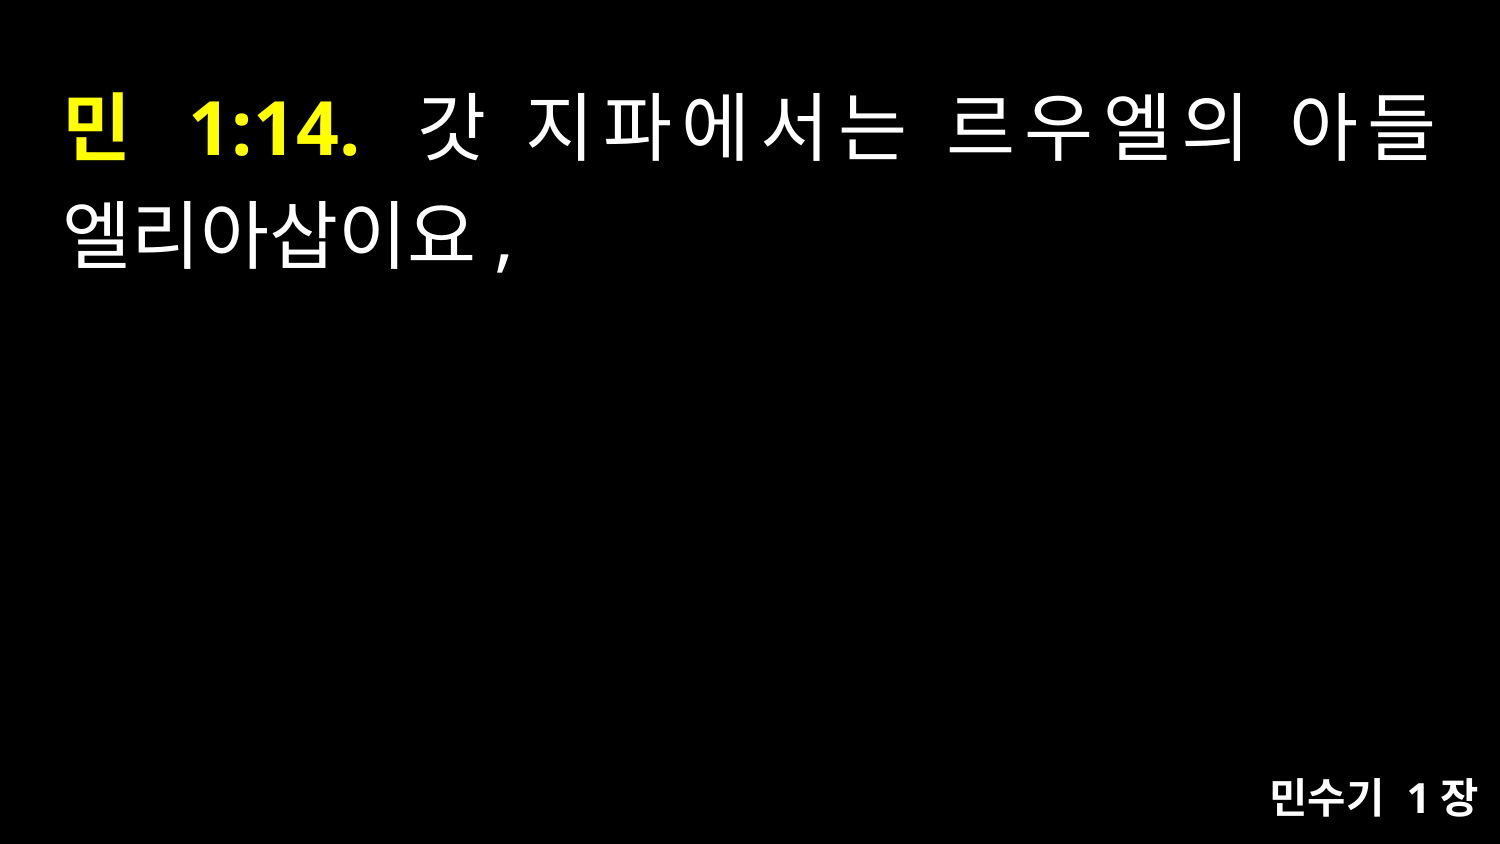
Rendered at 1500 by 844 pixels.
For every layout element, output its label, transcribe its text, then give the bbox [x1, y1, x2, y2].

title 민 1:14. 갓 지파에서는 르우엘의 아들 엘리아삽이요, [0, 0, 1500, 844]
subtitle 민수기 1장 [916, 770, 1500, 844]
